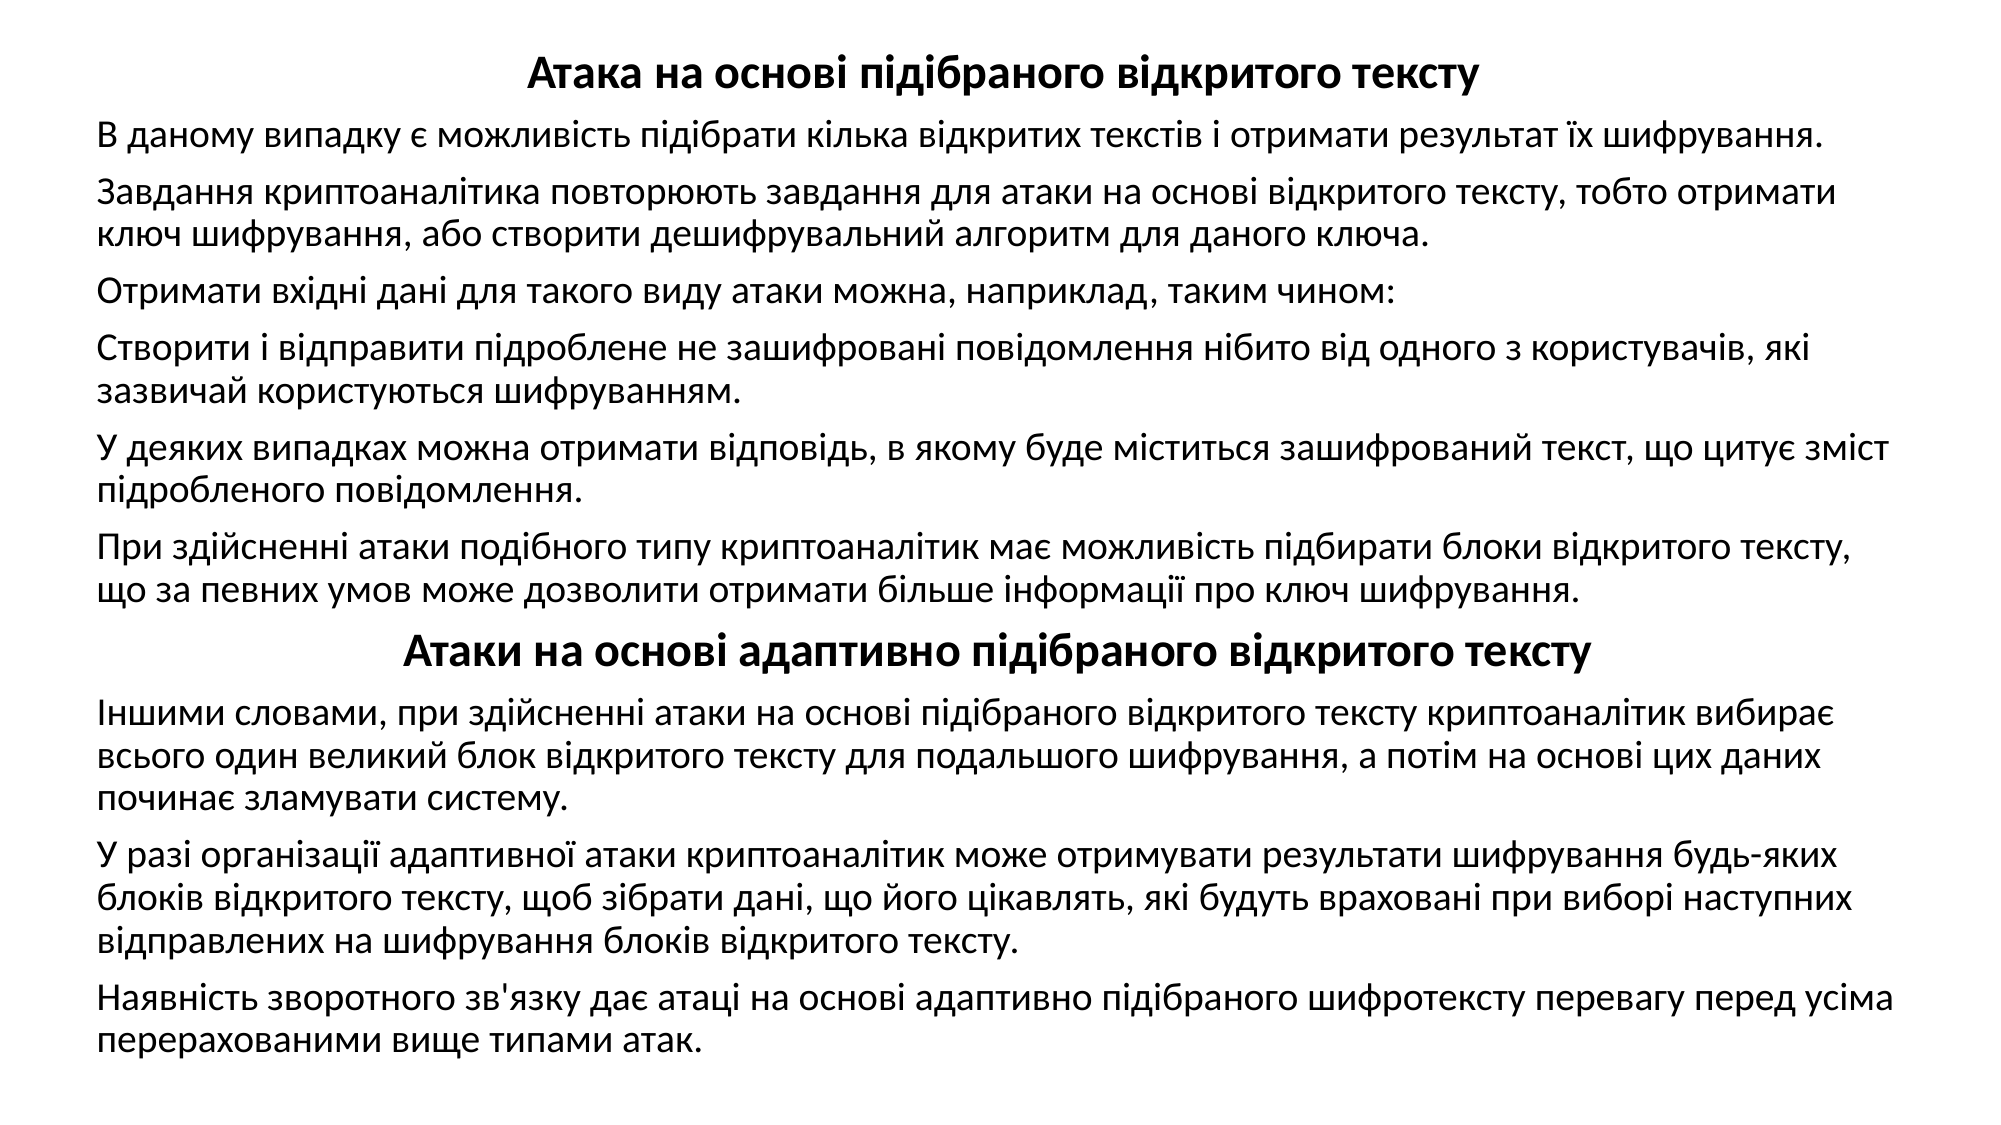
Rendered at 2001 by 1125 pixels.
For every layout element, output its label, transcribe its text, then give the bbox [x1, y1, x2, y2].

list Атака на основі підібраного відкритого тексту В даному випадку є можливість підібрати кілька відкритих текстів і отримати результат їх шифрування. Завдання криптоаналітика повторюють завдання для атаки на основі відкритого тексту, тобто отримати ключ шифрування, або створити дешифрувальний алгоритм для даного ключа. Отримати вхідні дані для такого виду атаки можна, наприклад, таким чином: Створити і відправити підроблене не зашифровані повідомлення нібито від одного з користувачів, які зазвичай користуються шифруванням. У деяких випадках можна отримати відповідь, в якому буде міститься зашифрований текст, що цитує зміст підробленого повідомлення. При здійсненні атаки подібного типу криптоаналітик має можливість підбирати блоки відкритого тексту, що за певних умов може дозволити отримати більше інформації про ключ шифрування. Атаки на основі адаптивно підібраного відкритого тексту Іншими словами, при здійсненні атаки на основі підібраного відкритого тексту криптоаналітик вибирає всього один великий блок відкритого тексту для подальшого шифрування, а потім на основі цих даних починає зламувати систему. У разі організації адаптивної атаки криптоаналітик може отримувати результати шифрування будь-яких блоків відкритого тексту, щоб зібрати дані, що його цікавлять, які будуть враховані при виборі наступних відправлених на шифрування блоків відкритого тексту. Наявність зворотного зв'язку дає атаці на основі адаптивно підібраного шифротексту перевагу перед усіма перерахованими вище типами атак. [81, 39, 1926, 1079]
